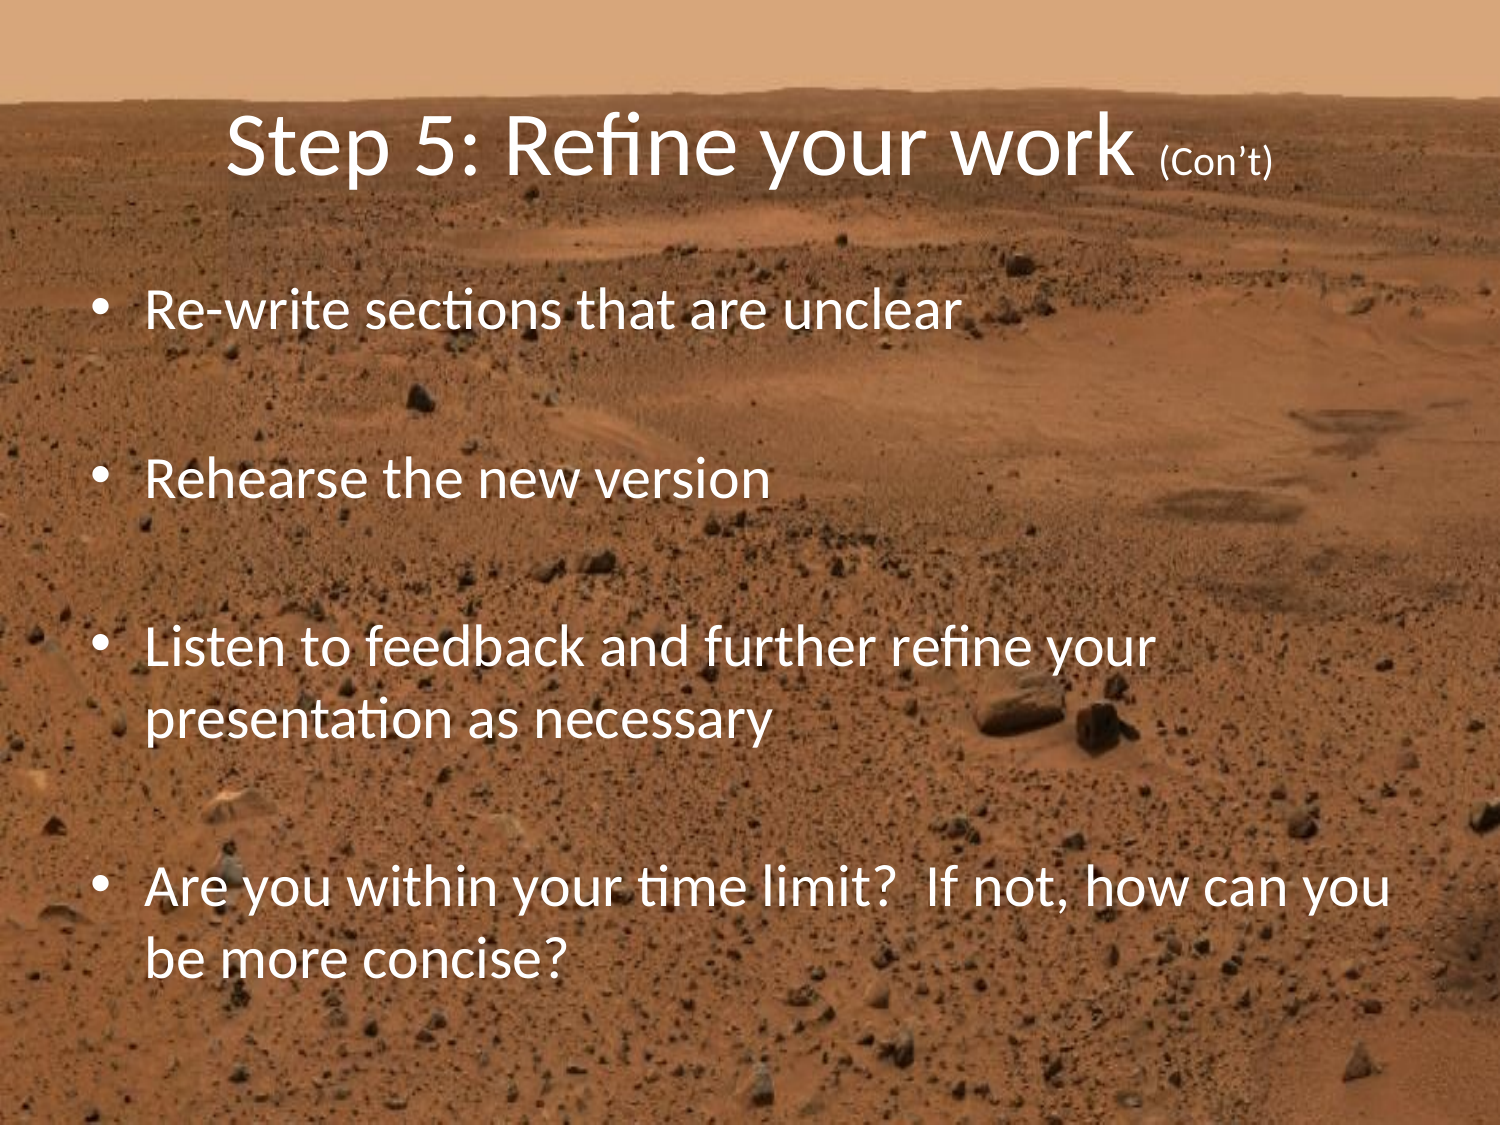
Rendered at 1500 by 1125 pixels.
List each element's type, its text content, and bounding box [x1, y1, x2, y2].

title Step 5: Refine your work (Con’t) [75, 45, 1425, 233]
list Re-write sections that are unclear Rehearse the new version Listen to feedback and further refine your presentation as necessary Are you within your time limit? If not, how can you be more concise? [75, 262, 1425, 1005]
picture [0, 0, 1500, 1125]
